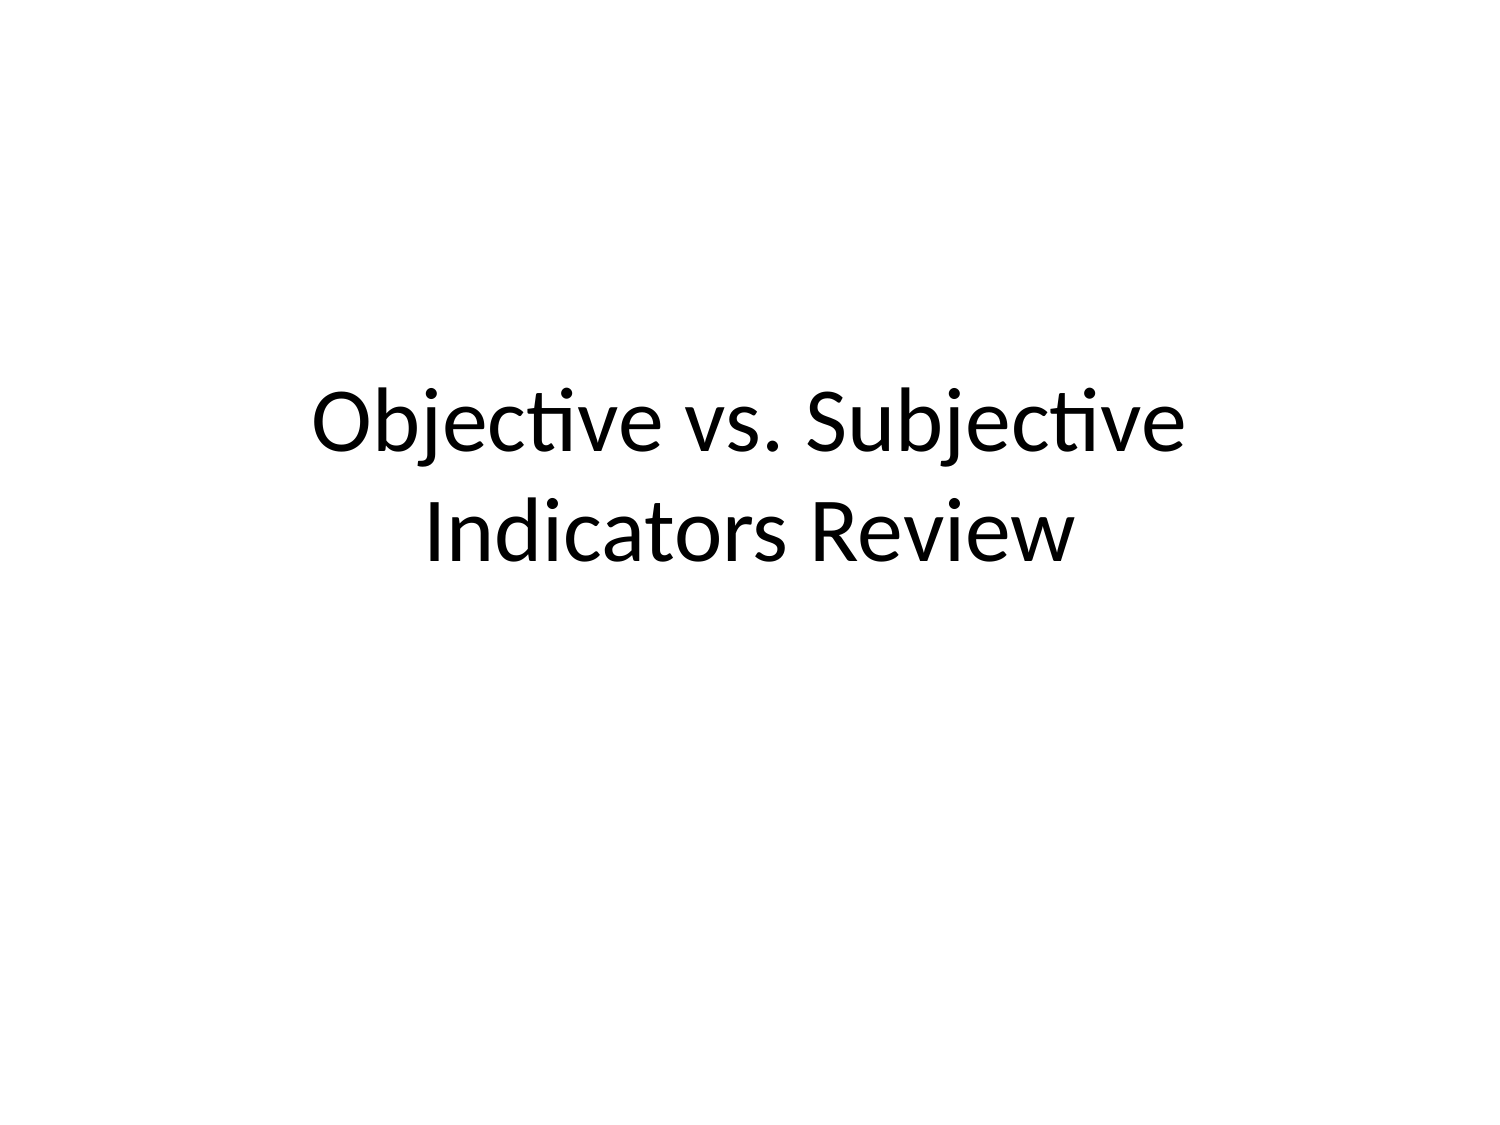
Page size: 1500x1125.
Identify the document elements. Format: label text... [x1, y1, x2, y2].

title Objective vs. Subjective Indicators Review [112, 349, 1388, 591]
